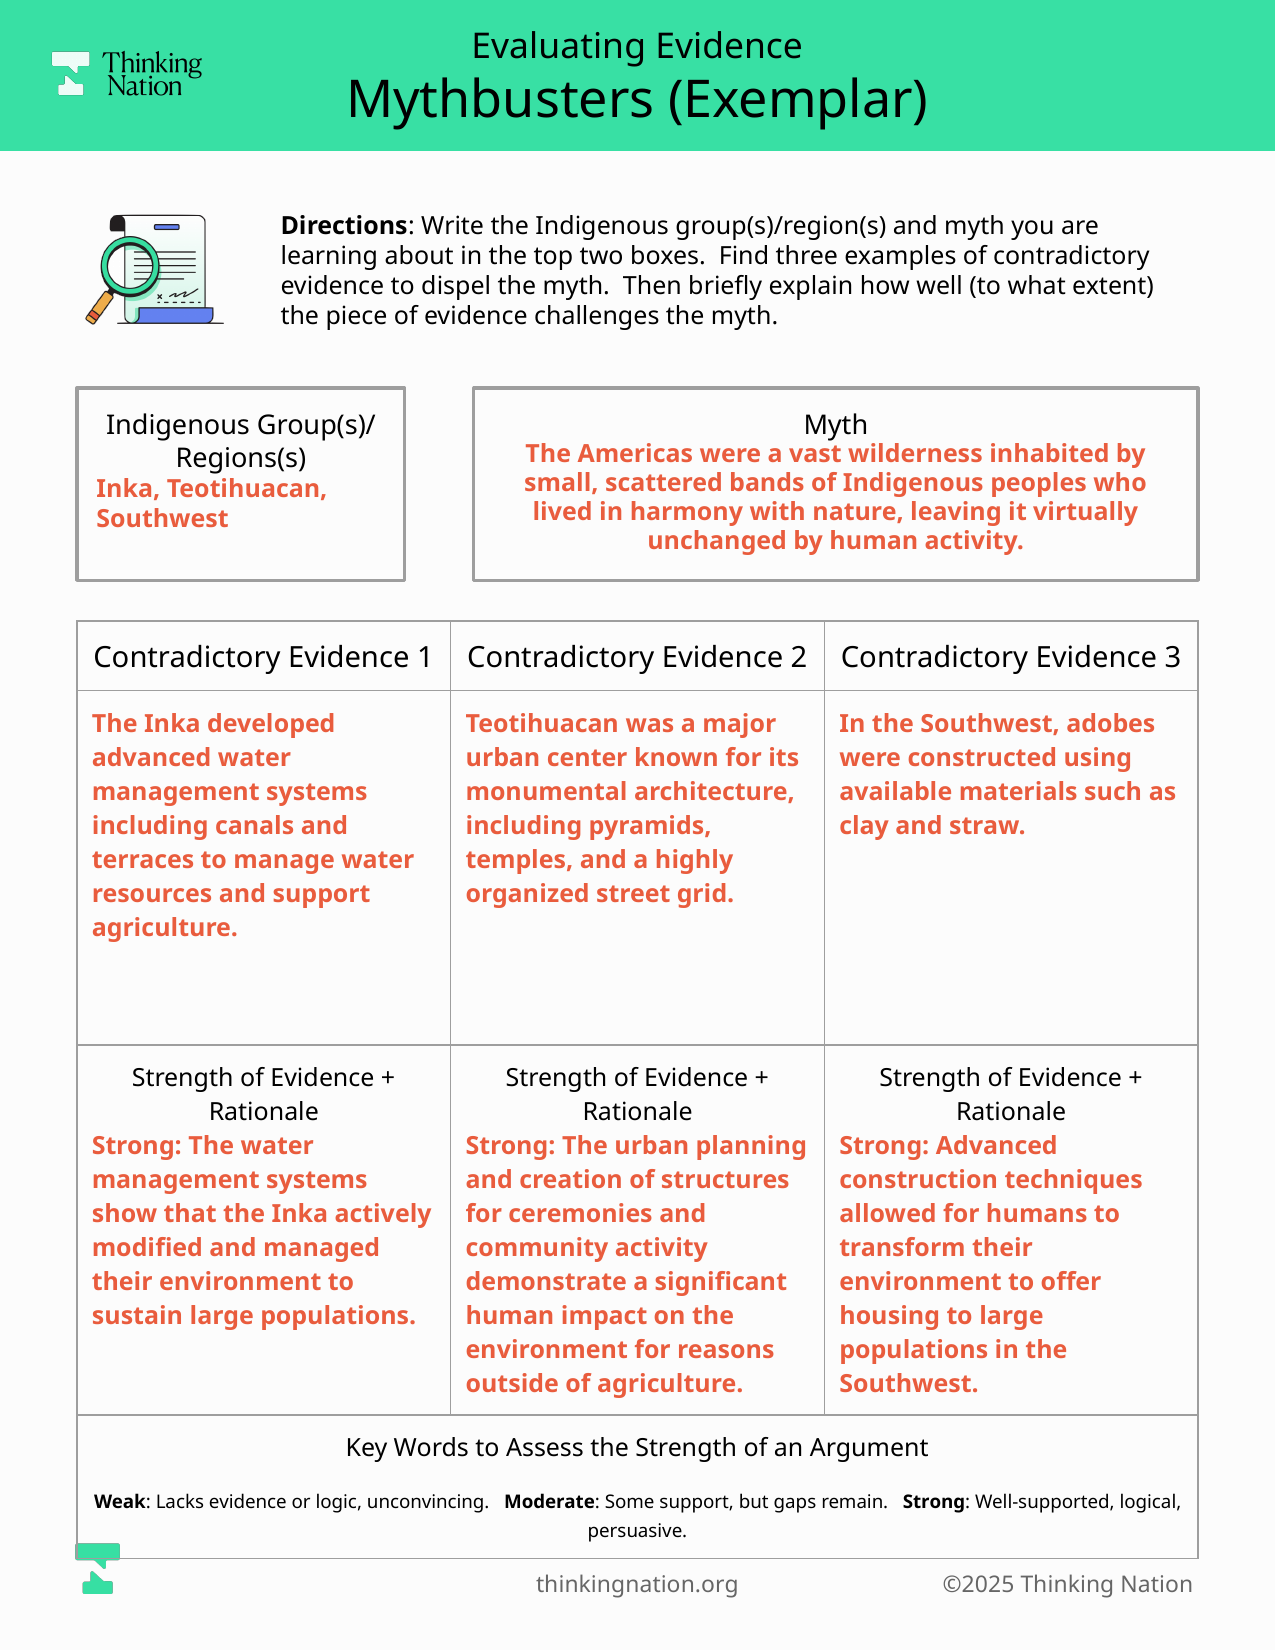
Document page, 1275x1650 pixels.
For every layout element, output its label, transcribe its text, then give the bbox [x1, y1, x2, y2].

text_box thinkingnation.org [486, 1559, 789, 1605]
text_box Evaluating Evidence Mythbusters (Exemplar) [0, 0, 1275, 151]
table_cell Strength of Evidence + Rationale Strong: The urban planning and creation of structures for ceremonies and community activity demonstrate a significant human impact on the environment for reasons outside of agriculture. [451, 1046, 824, 1414]
text_box ©2025 Thinking Nation [907, 1553, 1210, 1605]
picture [76, 191, 234, 348]
table_cell Strength of Evidence + Rationale Strong: Advanced construction techniques allowed for humans to transform their environment to offer housing to large populations in the Southwest. [825, 1046, 1197, 1414]
table_cell Key Words to Assess the Strength of an Argument Weak: Lacks evidence or logic, unconvincing. Moderate: Some support, but gaps remain. Strong: Well-supported, logical, persuasive. [78, 1416, 1197, 1558]
table_cell Teotihuacan was a major urban center known for its monumental architecture, including pyramids, temples, and a highly organized street grid. [451, 691, 824, 1044]
table_cell Strength of Evidence + Rationale Strong: The water management systems show that the Inka actively modified and managed their environment to sustain large populations. [78, 1046, 450, 1414]
text_box Myth The Americas were a vast wilderness inhabited by small, scattered bands of Indigenous peoples who lived in harmony with nature, leaving it virtually unchanged by human activity. [473, 387, 1198, 581]
table_header Contradictory Evidence 1 [78, 622, 450, 690]
table_header Contradictory Evidence 3 [825, 622, 1197, 690]
text_box Indigenous Group(s)/ Regions(s) Inka, Teotihuacan, Southwest [76, 387, 405, 581]
text_box Directions: Write the Indigenous group(s)/region(s) and myth you are learning about in the top two boxes. Find three examples of contradictory evidence to dispel the myth. Then briefly explain how well (to what extent) the piece of evidence challenges the myth. [262, 199, 1209, 340]
picture [35, 37, 207, 109]
picture [62, 1533, 133, 1604]
table_cell In the Southwest, adobes were constructed using available materials such as clay and straw. [825, 691, 1197, 1044]
table_cell The Inka developed advanced water management systems including canals and terraces to manage water resources and support agriculture. [78, 691, 450, 1044]
table_header Contradictory Evidence 2 [451, 622, 824, 690]
